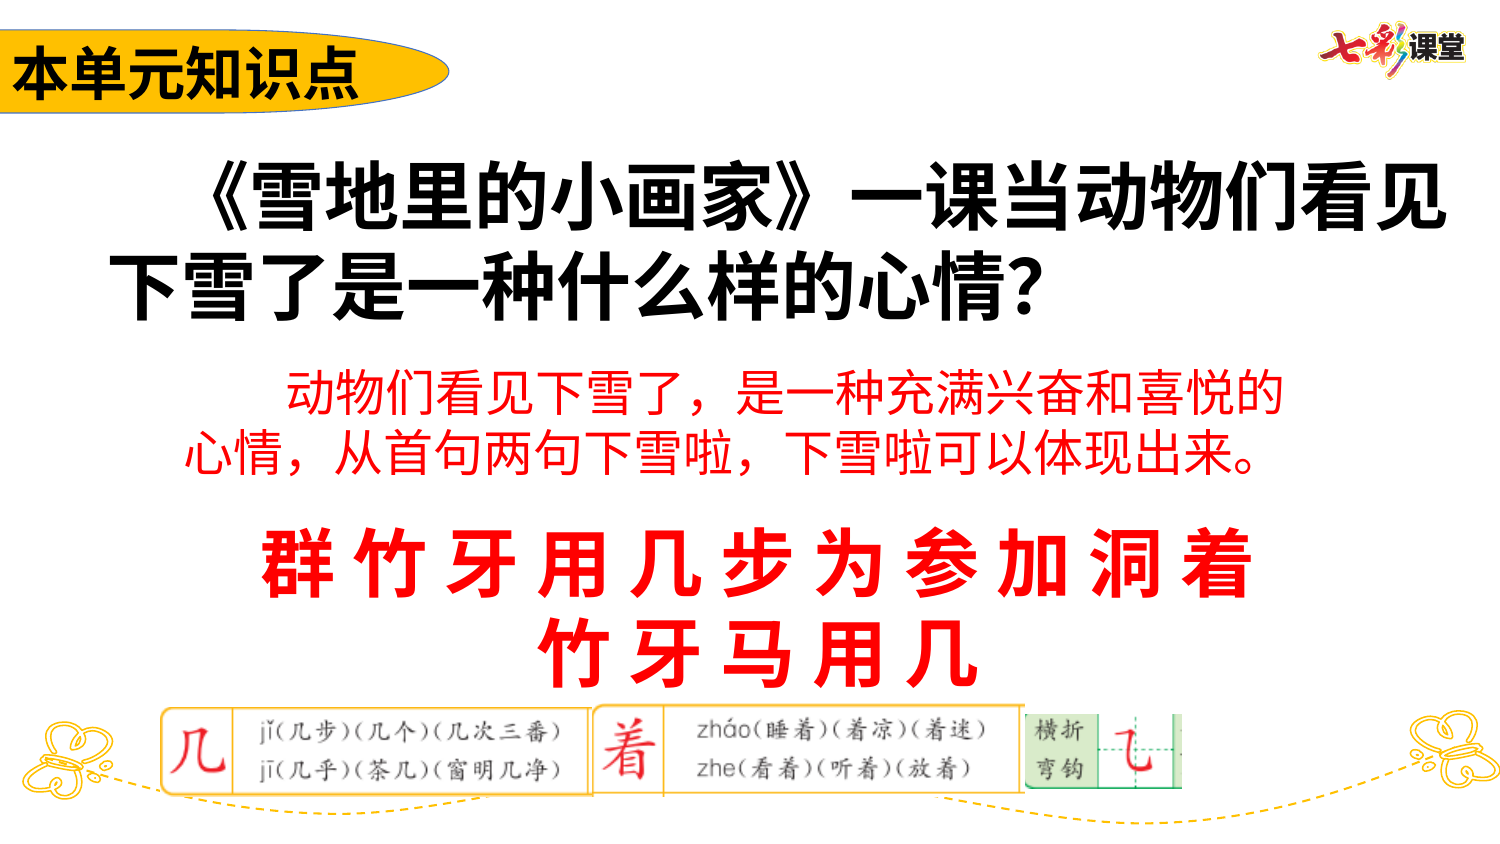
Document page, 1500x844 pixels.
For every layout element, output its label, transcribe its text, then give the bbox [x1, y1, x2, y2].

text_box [0, 29, 449, 114]
picture [160, 703, 1182, 797]
text_box 动物们看见下雪了，是一种充满兴奋和喜悦的心情，从首句两句下雪啦，下雪啦可以体现出来。 [168, 353, 1348, 489]
text_box 群 竹 牙 用 几 步 为 参 加 洞 着 竹 牙 马 用 几 [249, 510, 1268, 703]
text_box 《雪地里的小画家》一课当动物们看见 下雪了是一种什么样的心情？ [94, 143, 1462, 335]
picture [1316, 20, 1468, 80]
